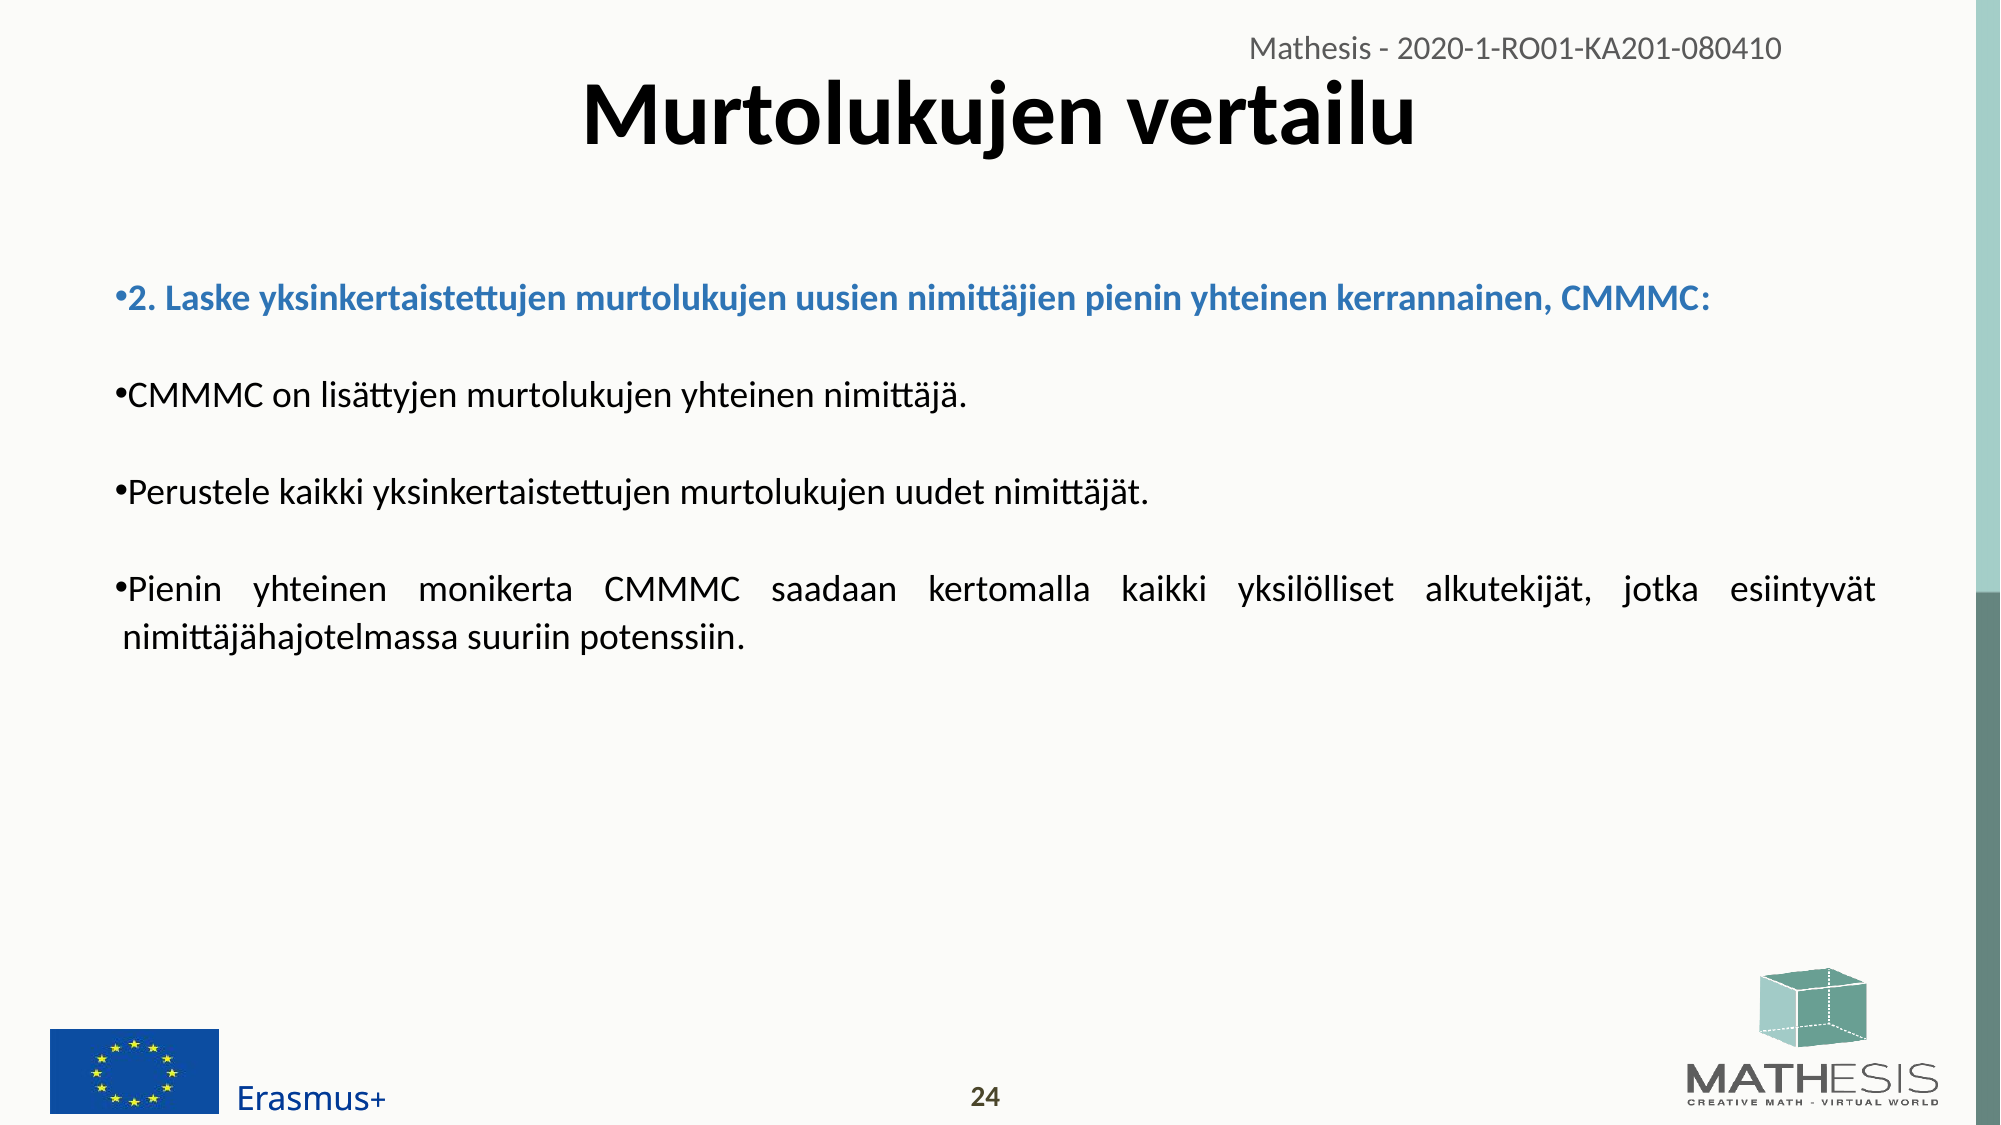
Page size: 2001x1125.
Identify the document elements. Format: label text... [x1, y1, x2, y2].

title Murtolukujen vertailu [99, 45, 1900, 233]
picture [50, 1029, 219, 1114]
list 2. Laske yksinkertaistettujen murtolukujen uusien nimittäjien pienin yhteinen kerrannainen, CMMMC: CMMMC on lisättyjen murtolukujen yhteinen nimittäjä. Perustele kaikki yksinkertaistettujen murtolukujen uudet nimittäjät. Pienin yhteinen monikerta CMMMC saadaan kertomalla kaikki yksilölliset alkutekijät, jotka esiintyvät nimittäjähajotelmassa suuriin potenssiin. [99, 262, 1900, 1005]
